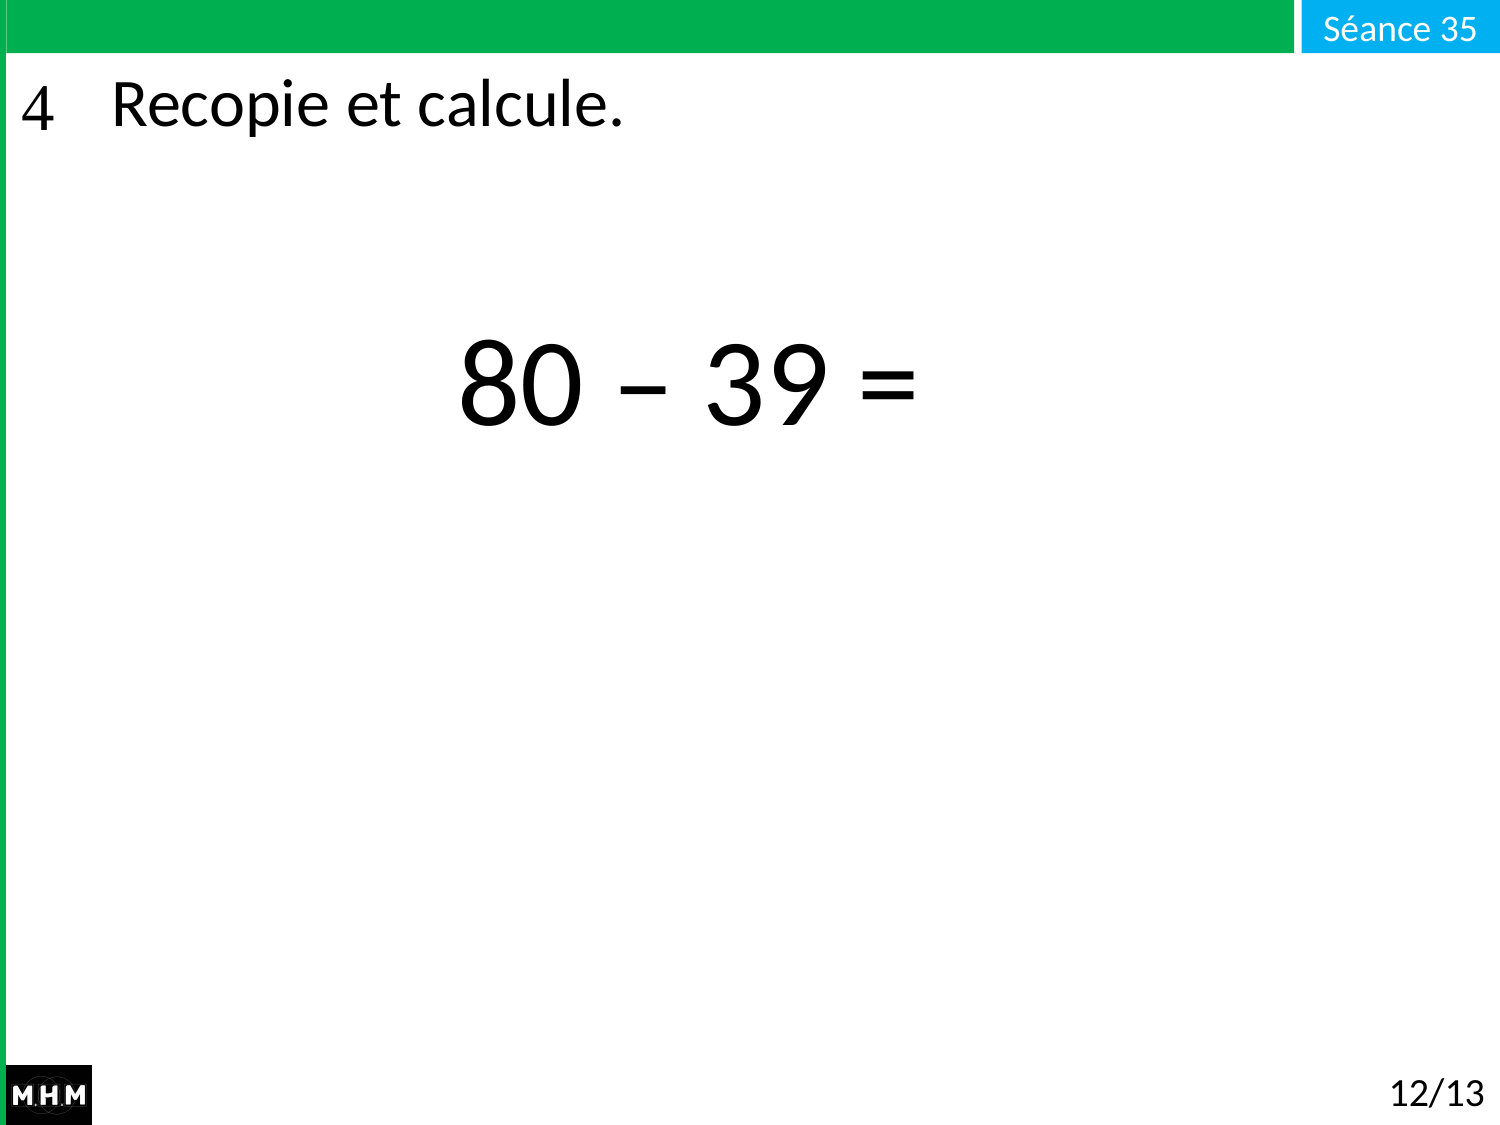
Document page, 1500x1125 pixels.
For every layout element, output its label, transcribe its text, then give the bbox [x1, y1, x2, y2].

title Recopie et calcule. [96, 60, 1391, 150]
picture [6, 1065, 92, 1125]
text_box 80 – 39 = [442, 292, 1243, 458]
list 12/13 [1373, 1064, 1500, 1125]
